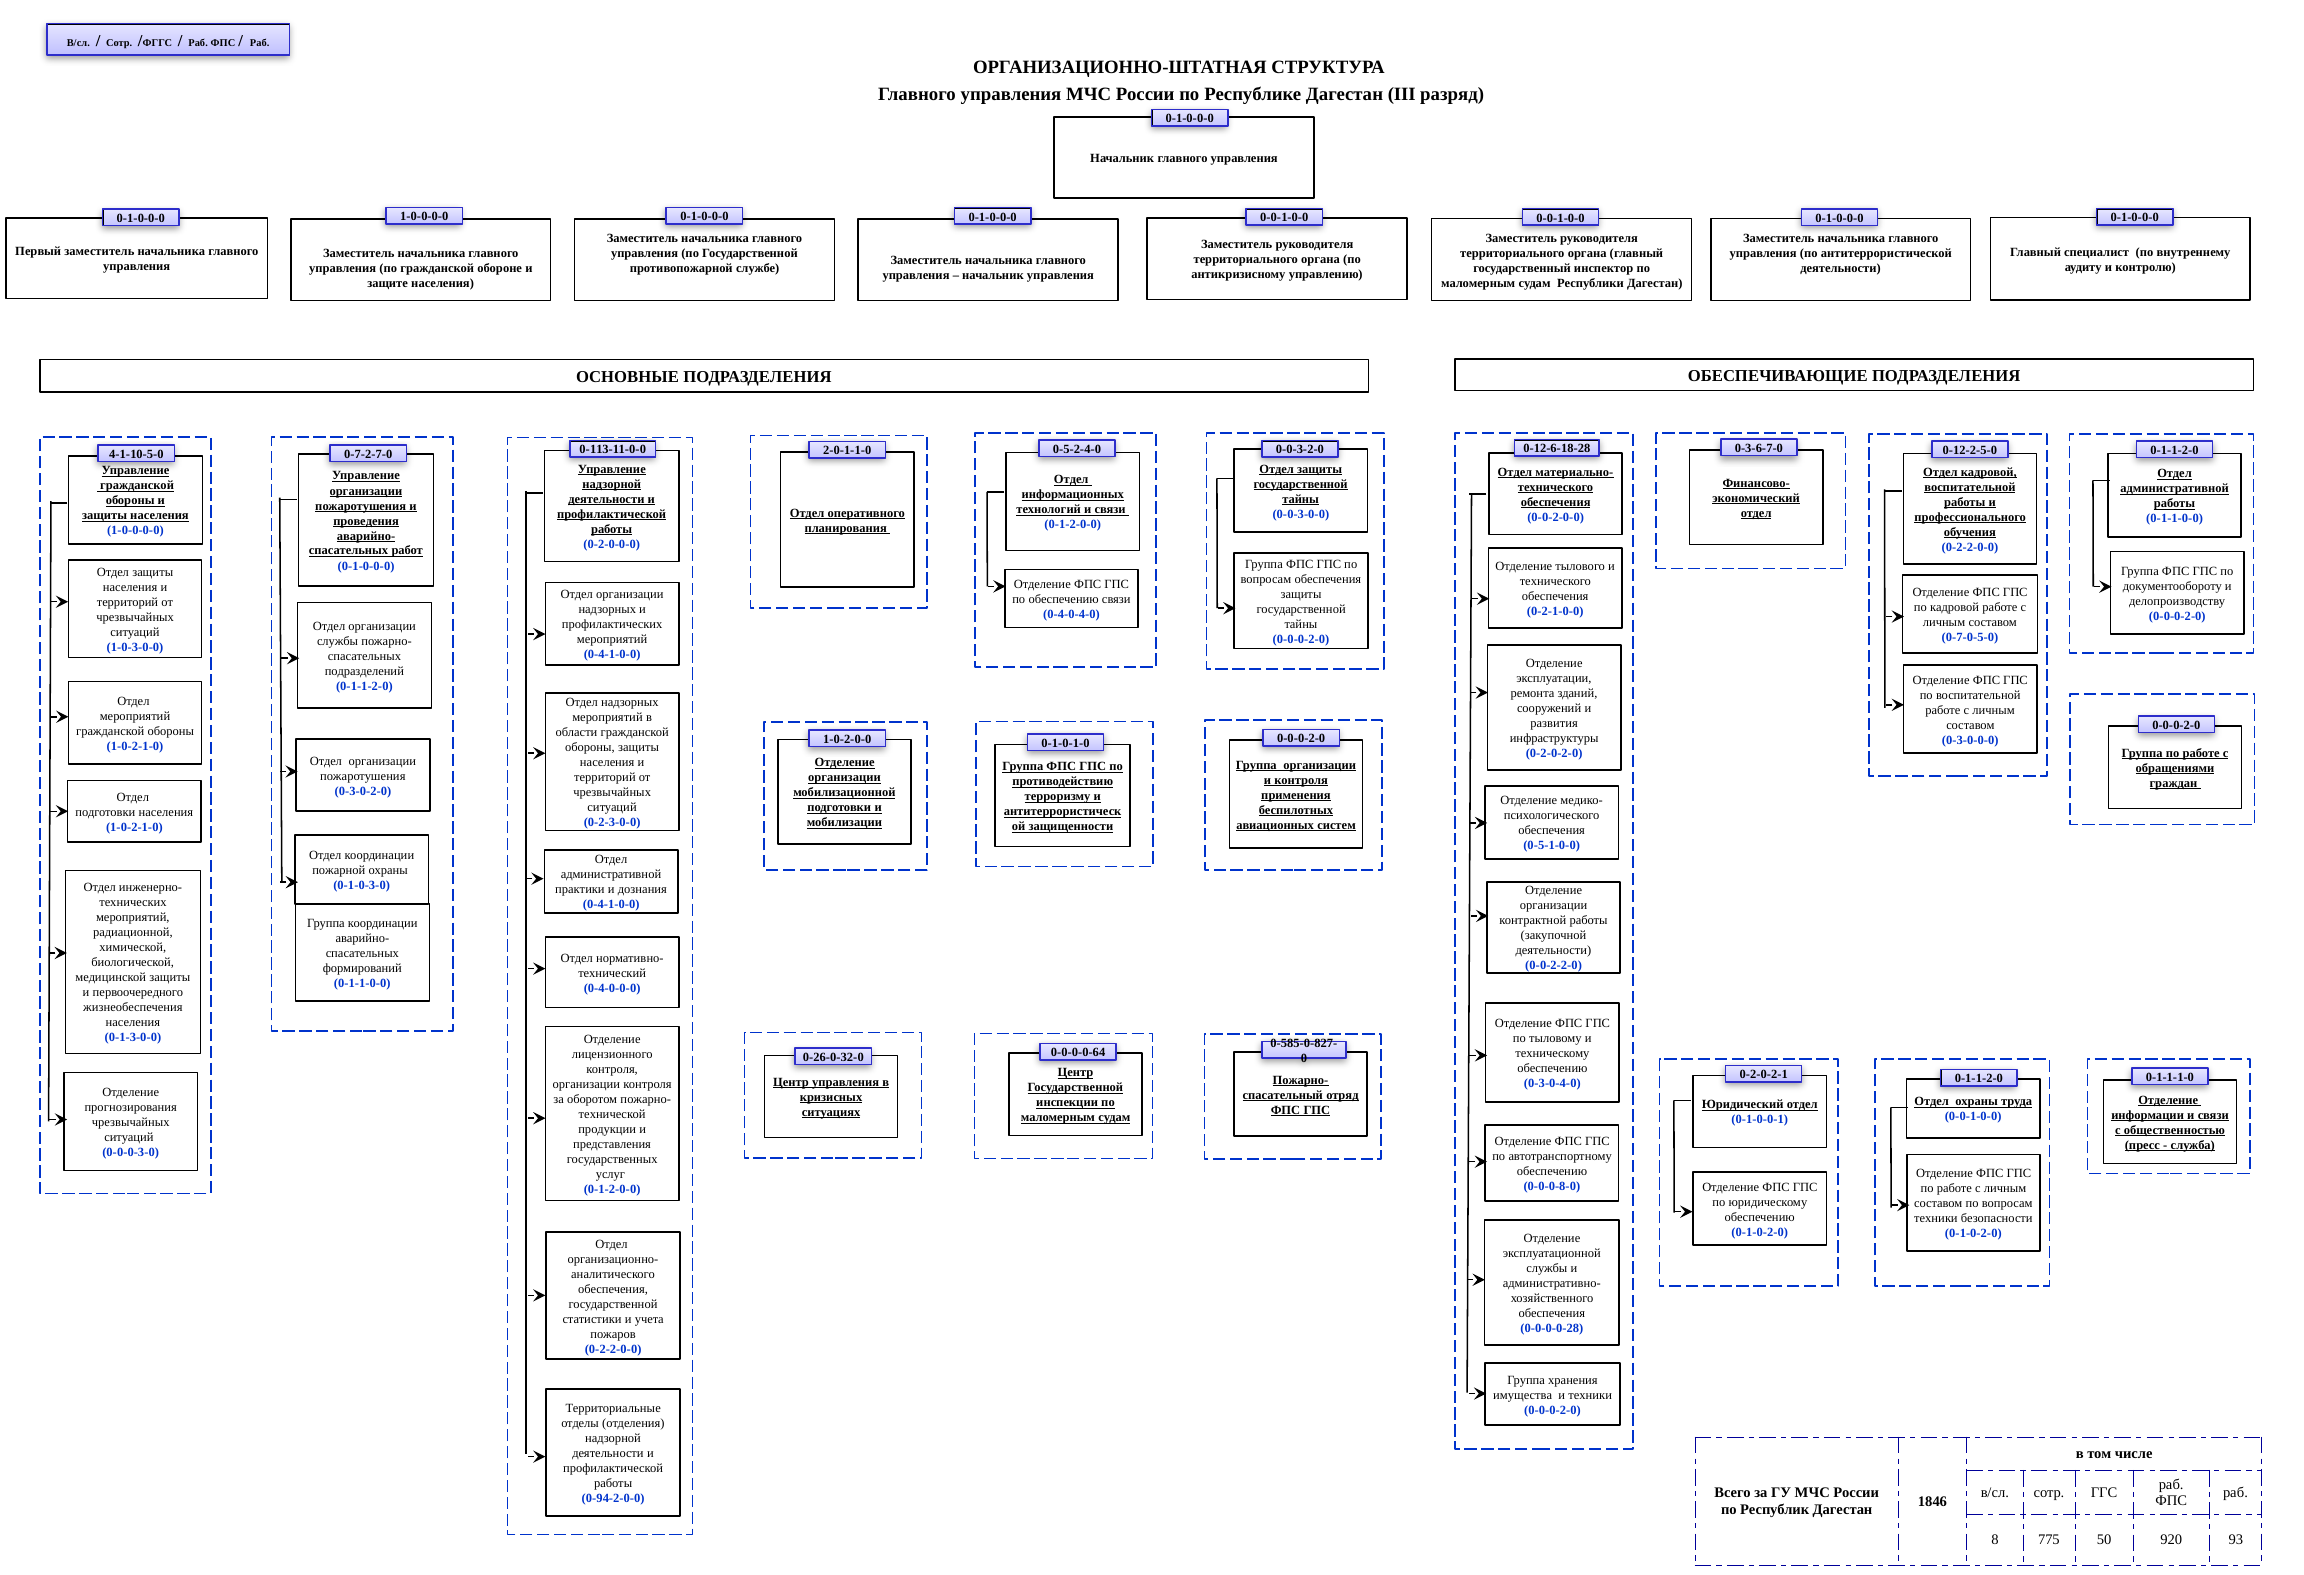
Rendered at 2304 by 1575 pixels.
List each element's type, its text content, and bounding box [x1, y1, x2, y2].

text_box 0-1-0-0-0 [1151, 109, 1229, 127]
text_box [48, 960, 52, 1119]
text_box [505, 435, 695, 1537]
text_box Отделение эксплуатационной службы и административно-хозяйственного обеспечения (0-0-0-0-28) [1483, 1218, 1621, 1347]
table_cell ГГС [2075, 1470, 2133, 1514]
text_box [279, 777, 283, 881]
text_box Заместитель начальника главного управления – начальник управления [856, 217, 1120, 303]
text_box Отдел организационно-аналитического обеспечения, государственной статистики и учета пожаров (0-2-2-0-0) [544, 1230, 682, 1361]
text_box [1203, 718, 1384, 872]
text_box ОСНОВНЫЕ ПОДРАЗДЕЛЕНИЯ [38, 357, 1371, 394]
text_box 0-1-0-0-0 [102, 208, 180, 226]
text_box 1-0-0-0-0 [385, 207, 463, 225]
text_box Отдел координации пожарной охраны (0-1-0-3-0) [293, 833, 431, 901]
text_box Отделение ФПС ГПС по воспитательной работе с личным составом (0-3-0-0-0) [1901, 663, 2039, 755]
text_box Заместитель руководителя территориального органа (главный государственный инспектор по маломерным судам Республики Дагестан) [1430, 216, 1694, 303]
text_box [2086, 1057, 2252, 1176]
text_box ОРГАНИЗАЦИОННО-ШТАТНАЯ СТРУКТУРА Главного управления МЧС России по Республике Дагестан (III разряд) [431, 49, 1931, 105]
text_box 2-0-1-1-0 [808, 441, 886, 459]
text_box Отдел организации пожаротушения (0-3-0-2-0) [294, 737, 432, 813]
text_box [972, 1031, 1155, 1161]
table_cell 920 [2133, 1514, 2209, 1565]
text_box 0-1-1-2-0 [2136, 440, 2213, 458]
text_box Заместитель начальника главного управления (по антитеррористической деятельности) [1709, 216, 1973, 303]
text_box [279, 505, 283, 661]
text_box [270, 435, 455, 1033]
text_box 0-1-0-0-0 [954, 207, 1032, 225]
text_box 0-0-1-0-0 [1522, 208, 1599, 226]
text_box 0-1-0-0-0 [665, 207, 743, 225]
text_box 0-1-1-2-0 [1940, 1069, 2018, 1087]
text_box Группа ФПС ГПС по вопросам обеспечения защиты государственной тайны (0-0-0-2-0) [1232, 551, 1370, 651]
table_cell раб. ФПС [2133, 1470, 2209, 1514]
table_header 1846 [1898, 1437, 1967, 1565]
text_box [748, 433, 929, 610]
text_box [1466, 1286, 1472, 1393]
table_cell 775 [2023, 1514, 2075, 1565]
text_box Отдел организации службы пожарно-спасательных подразделений (0-1-1-2-0) [295, 601, 433, 710]
text_box Территориальные отделы (отделения) надзорной деятельности и профилактической работы (0-94-2-0-0) [544, 1387, 682, 1518]
table_cell 8 [1967, 1514, 2023, 1565]
text_box Отдел нормативно-технический (0-4-0-0-0) [543, 935, 681, 1010]
text_box Отделение ФПС ГПС по работе с личным составом по вопросам техники безопасности (0-1-0-2-0) [1905, 1152, 2042, 1253]
text_box 0-0-1-0-0 [1245, 208, 1323, 226]
text_box Отдел административной практики и дознания (0-4-1-0-0) [542, 848, 680, 915]
text_box [974, 719, 1155, 869]
text_box 0-5-2-4-0 [1038, 439, 1116, 457]
text_box Отдел материально-технического обеспечения (0-0-2-0-0) [1487, 451, 1624, 536]
table_cell 50 [2075, 1514, 2133, 1565]
text_box [2067, 432, 2256, 655]
text_box Отделение ФПС ГПС по автотранспортному обеспечению (0-0-0-8-0) [1483, 1123, 1621, 1203]
text_box 0-12-2-5-0 [1931, 440, 2009, 458]
text_box [762, 720, 929, 872]
text_box Отделение лицензионного контроля, организации контроля за оборотом пожарно-технической продукции и представления государственных услуг (0-1-2-0-0) [543, 1025, 681, 1202]
text_box [973, 431, 1158, 669]
text_box Начальник главного управления [1052, 115, 1316, 200]
table_cell 93 [2209, 1514, 2262, 1565]
text_box [1654, 431, 1848, 570]
text_box Отделение ФПС ГПС по обеспечению связи (0-4-0-4-0) [1003, 567, 1140, 629]
text_box 0-0-0-2-0 [2138, 715, 2215, 733]
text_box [279, 663, 283, 771]
text_box 0-12-6-18-28 [1514, 439, 1600, 457]
text_box Первый заместитель начальника главного управления [4, 216, 269, 301]
table_cell раб. [2209, 1470, 2262, 1514]
text_box Отделение организации контрактной работы (закупочной деятельности) (0-0-2-2-0) [1485, 880, 1622, 975]
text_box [48, 721, 52, 814]
text_box 0-7-2-7-0 [329, 444, 407, 462]
text_box Отделение ФПС ГПС по юридическому обеспечению (0-1-0-2-0) [1691, 1170, 1828, 1247]
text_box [48, 607, 52, 719]
text_box 1-0-2-0-0 [808, 729, 886, 747]
text_box Отделение ФПС ГПС по тыловому и техническому обеспечению (0-3-0-4-0) [1483, 1001, 1621, 1104]
text_box 0-0-0-2-0 [1262, 729, 1340, 747]
text_box Заместитель руководителя территориального органа (по антикризисному управлению) [1145, 216, 1409, 302]
text_box [2068, 692, 2257, 826]
text_box ОБЕСПЕЧИВАЮЩИЕ ПОДРАЗДЕЛЕНИЯ [1453, 357, 2256, 392]
text_box [1867, 432, 2049, 778]
text_box Группа хранения имущества и техники (0-0-0-2-0) [1483, 1361, 1622, 1427]
text_box В/сл. / Сотр. /ФГГС / Раб. ФПС / Раб. [46, 23, 290, 56]
table_header Всего за ГУ МЧС России по Республик Дагестан [1695, 1437, 1898, 1565]
text_box 0-113-11-0-0 [569, 440, 656, 458]
text_box 0-0-3-2-0 [1261, 440, 1339, 458]
text_box Отдел подготовки населения (1-0-2-1-0) [66, 778, 203, 844]
text_box Заместитель начальника главного управления (по гражданской обороне и защите населения) [289, 217, 553, 303]
text_box [1202, 1032, 1383, 1161]
text_box [1453, 431, 1635, 1451]
text_box Отдел мероприятий гражданской обороны (1-0-2-1-0) [66, 679, 204, 766]
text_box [1466, 494, 1472, 1279]
text_box Отдел надзорных мероприятий в области гражданской обороны, защиты населения и территорий от чрезвычайных ситуаций (0-2-3-0-0) [543, 691, 681, 833]
text_box [743, 1030, 924, 1160]
text_box Финансово-экономический отдел [1687, 448, 1825, 547]
text_box Центр управления в кризисных ситуациях [762, 1053, 900, 1140]
text_box 4-1-10-5-0 [97, 444, 175, 462]
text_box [48, 816, 52, 952]
text_box [1205, 431, 1386, 671]
text_box Отделение медико- психологического обеспечения (0-5-1-0-0) [1483, 784, 1620, 861]
text_box 0-1-0-0-0 [2096, 208, 2174, 226]
text_box [1873, 1057, 2051, 1288]
text_box Отдел кадровой, воспитательной работы и профессионального обучения (0-2-2-0-0) [1901, 452, 2039, 566]
text_box 0-1-0-0-0 [1801, 208, 1878, 226]
table_cell сотр. [2023, 1470, 2075, 1514]
text_box Отделение тылового и технического обеспечения (0-2-1-0-0) [1486, 546, 1624, 630]
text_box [48, 507, 52, 604]
text_box Группа координации аварийно-спасательных формирований (0-1-1-0-0) [293, 901, 431, 1003]
text_box 0-0-0-0-64 [1039, 1043, 1117, 1061]
text_box [1657, 1057, 1840, 1288]
table_header в том числе [1967, 1437, 2262, 1470]
text_box 0-2-0-2-1 [1725, 1065, 1802, 1083]
text_box 0-3-6-7-0 [1720, 438, 1798, 456]
text_box 0-1-1-1-0 [2131, 1067, 2209, 1085]
text_box 0-1-0-1-0 [1027, 733, 1104, 751]
text_box 0-26-0-32-0 [794, 1047, 872, 1065]
text_box Отделение ФПС ГПС по кадровой работе с личным составом (0-7-0-5-0) [1900, 573, 2039, 655]
text_box [38, 435, 213, 1196]
text_box Отделение прогнозирования чрезвычайных ситуаций (0-0-0-3-0) [62, 1071, 200, 1172]
text_box Заместитель начальника главного управления (по Государственной противопожарной службе) [572, 217, 837, 303]
text_box Главный специалист (по внутреннему аудиту и контролю) [1988, 215, 2252, 302]
text_box Группа ФПС ГПС по документообороту и делопроизводству (0-0-0-2-0) [2108, 549, 2246, 636]
table_cell в/сл. [1967, 1470, 2023, 1514]
text_box Отделение эксплуатации, ремонта зданий, сооружений и развития инфраструктуры (0-2-0-2-0) [1485, 643, 1623, 772]
